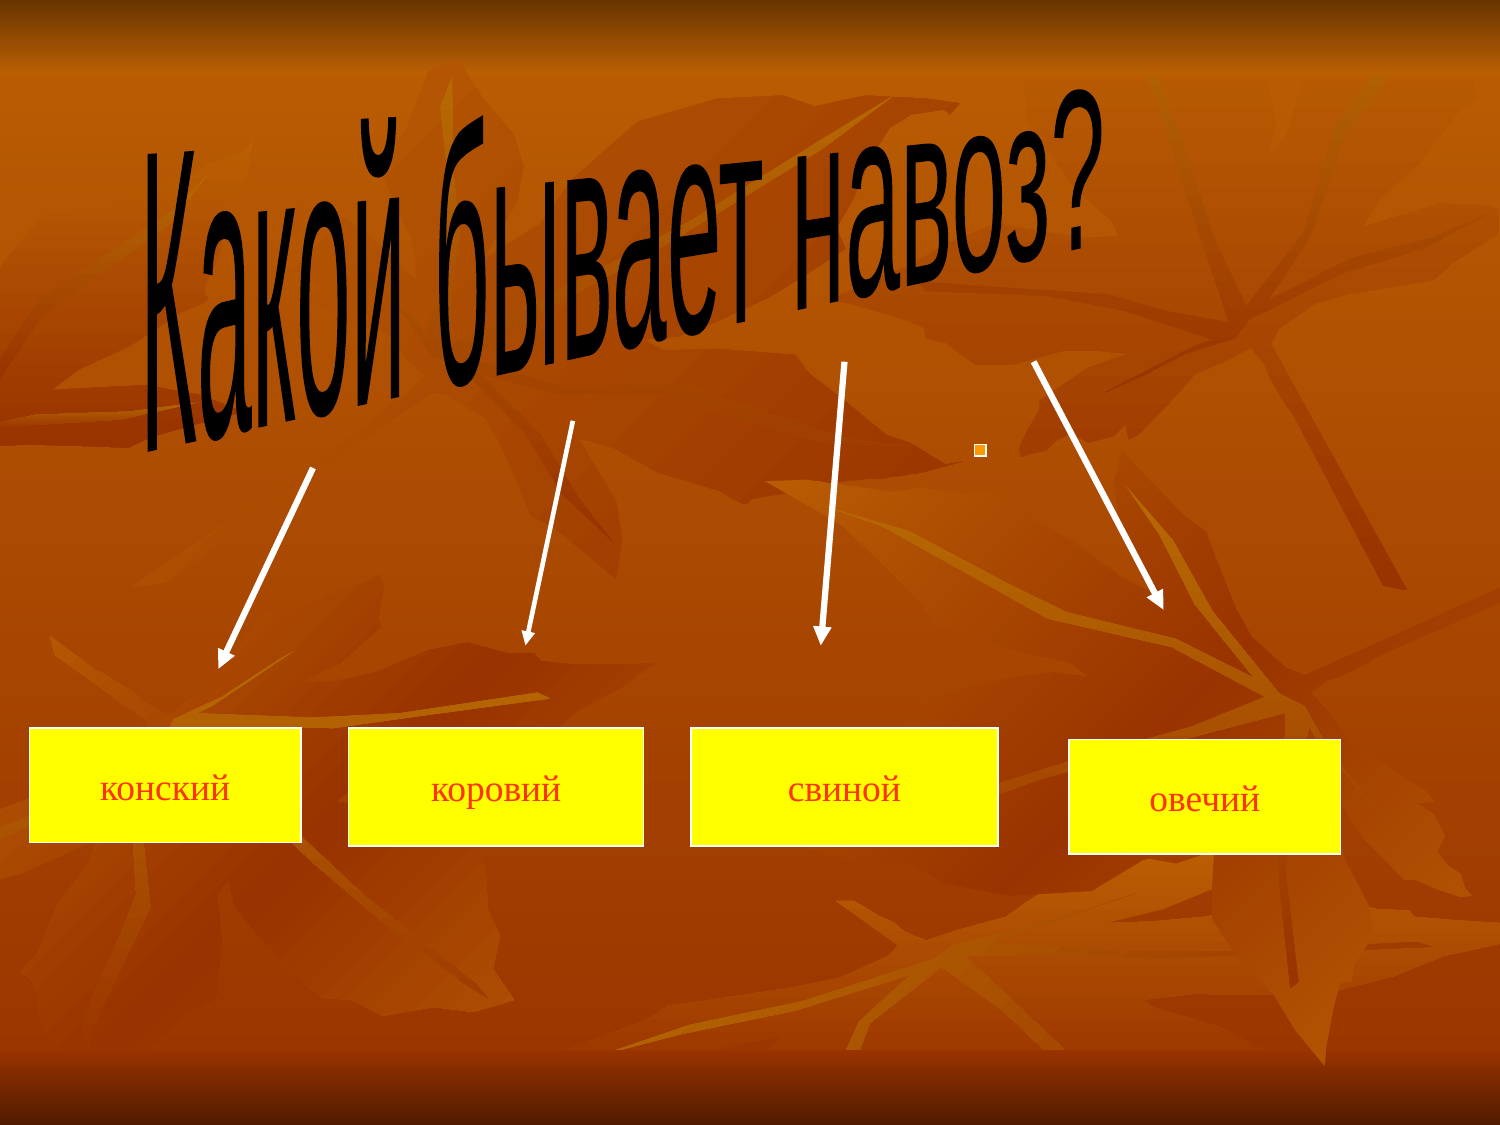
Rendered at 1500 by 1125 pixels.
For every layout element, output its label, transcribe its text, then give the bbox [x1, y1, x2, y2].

text_box [218, 467, 314, 669]
text_box [1033, 361, 1164, 610]
text_box [974, 444, 987, 457]
text_box овечий [1069, 739, 1341, 855]
text_box свиной [690, 727, 999, 846]
text_box коровий [348, 727, 644, 846]
text_box [521, 420, 573, 646]
text_box конский [29, 727, 301, 843]
text_box [815, 361, 845, 646]
